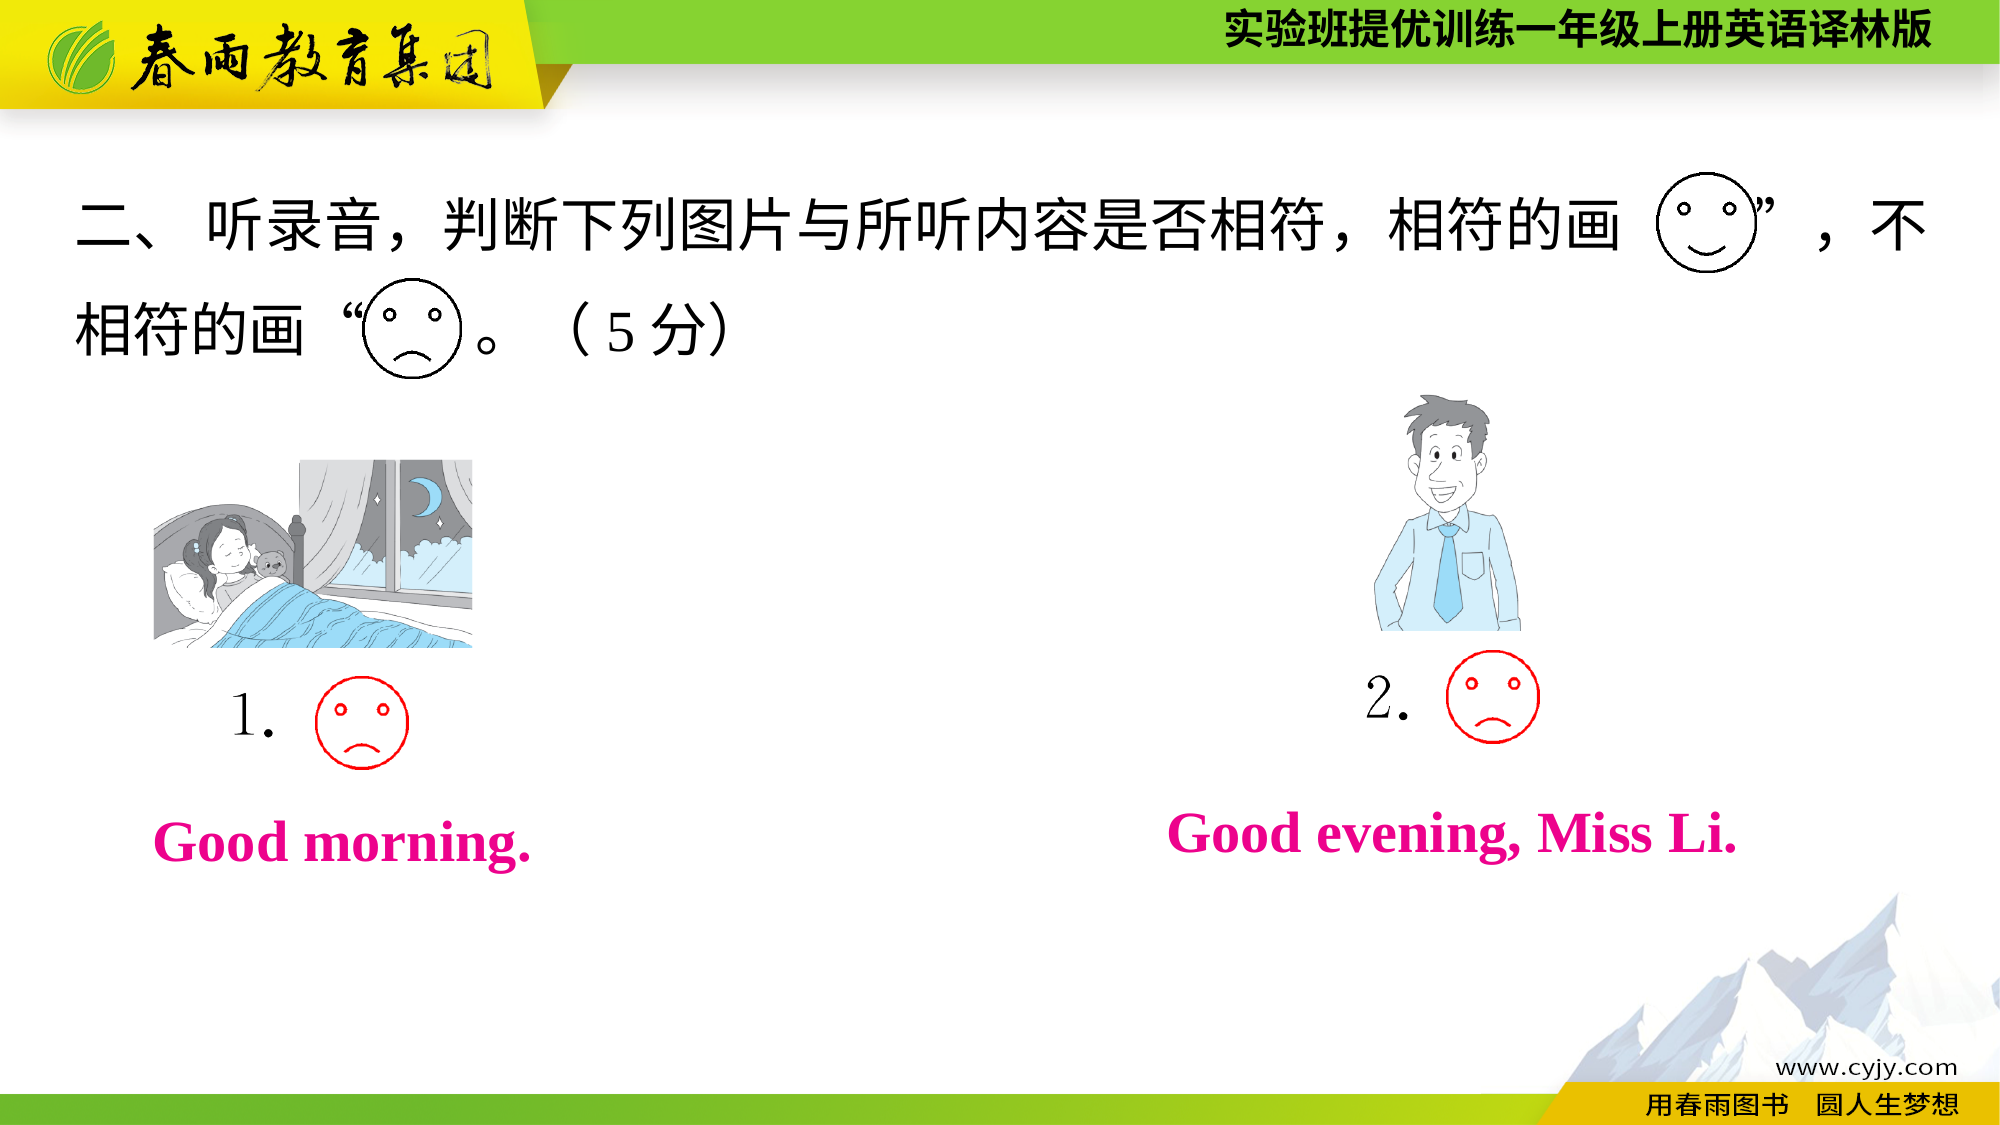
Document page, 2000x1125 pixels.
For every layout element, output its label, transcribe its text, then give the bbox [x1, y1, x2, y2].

list 二、 听录音，判断下列图片与所听内容是否相符，相符的画“ ”，不相符的画“ ”。（5分） [59, 146, 1944, 360]
text_box Good morning. [137, 795, 622, 881]
text_box Good evening, Miss Li. [1151, 786, 1753, 872]
picture [0, 0, 2000, 1125]
